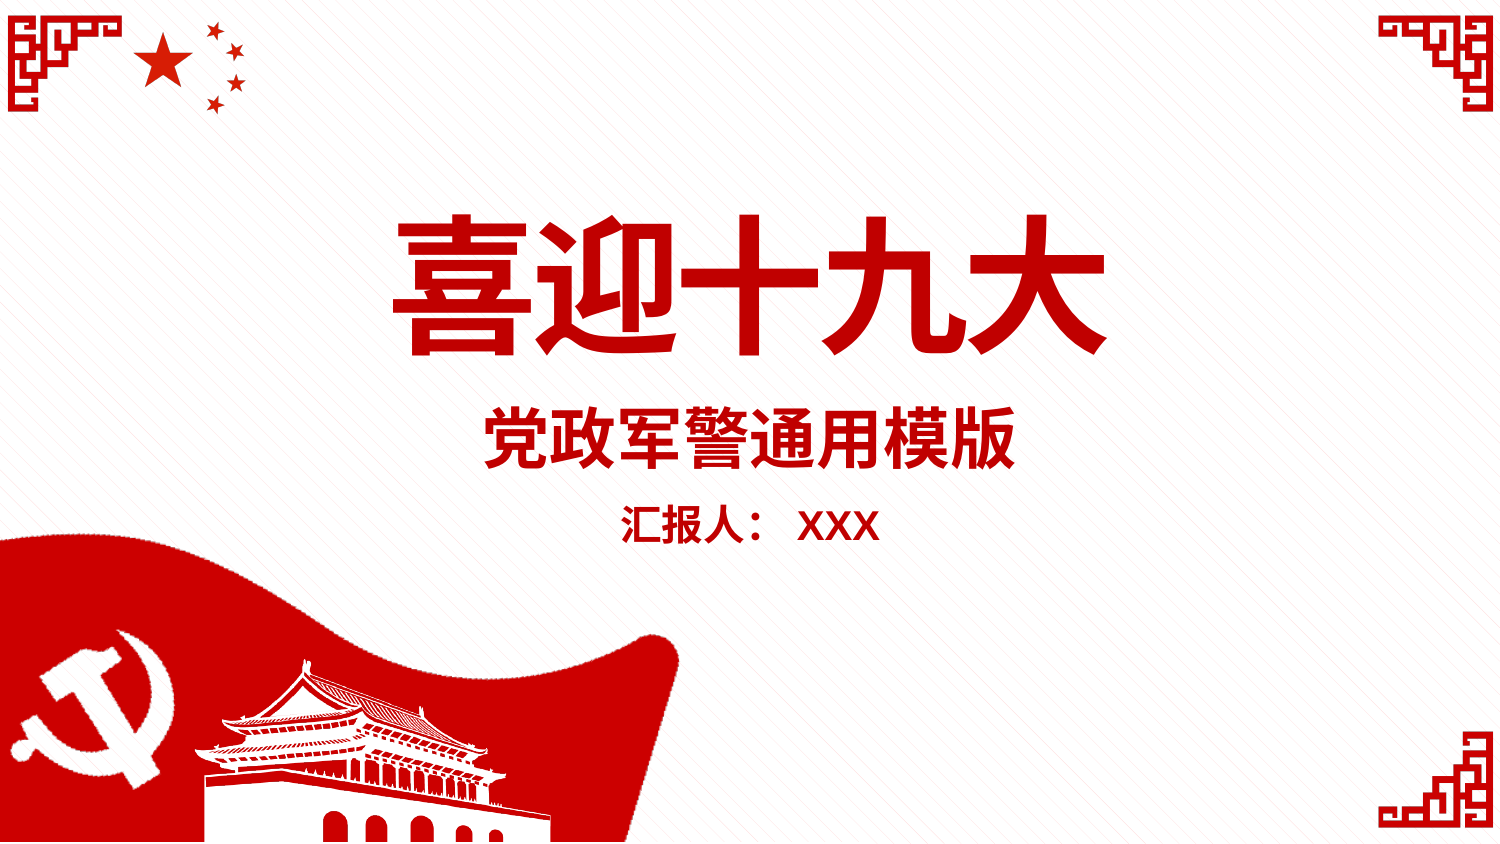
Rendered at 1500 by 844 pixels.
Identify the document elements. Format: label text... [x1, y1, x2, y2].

picture [1370, 713, 1500, 844]
text_box 汇报人：XXX [605, 491, 895, 557]
picture [1370, 0, 1500, 130]
text_box 党政军警通用模版 [468, 388, 1032, 484]
text_box 喜迎十九大 [372, 185, 1128, 381]
picture [0, 482, 737, 842]
picture [0, 0, 254, 132]
